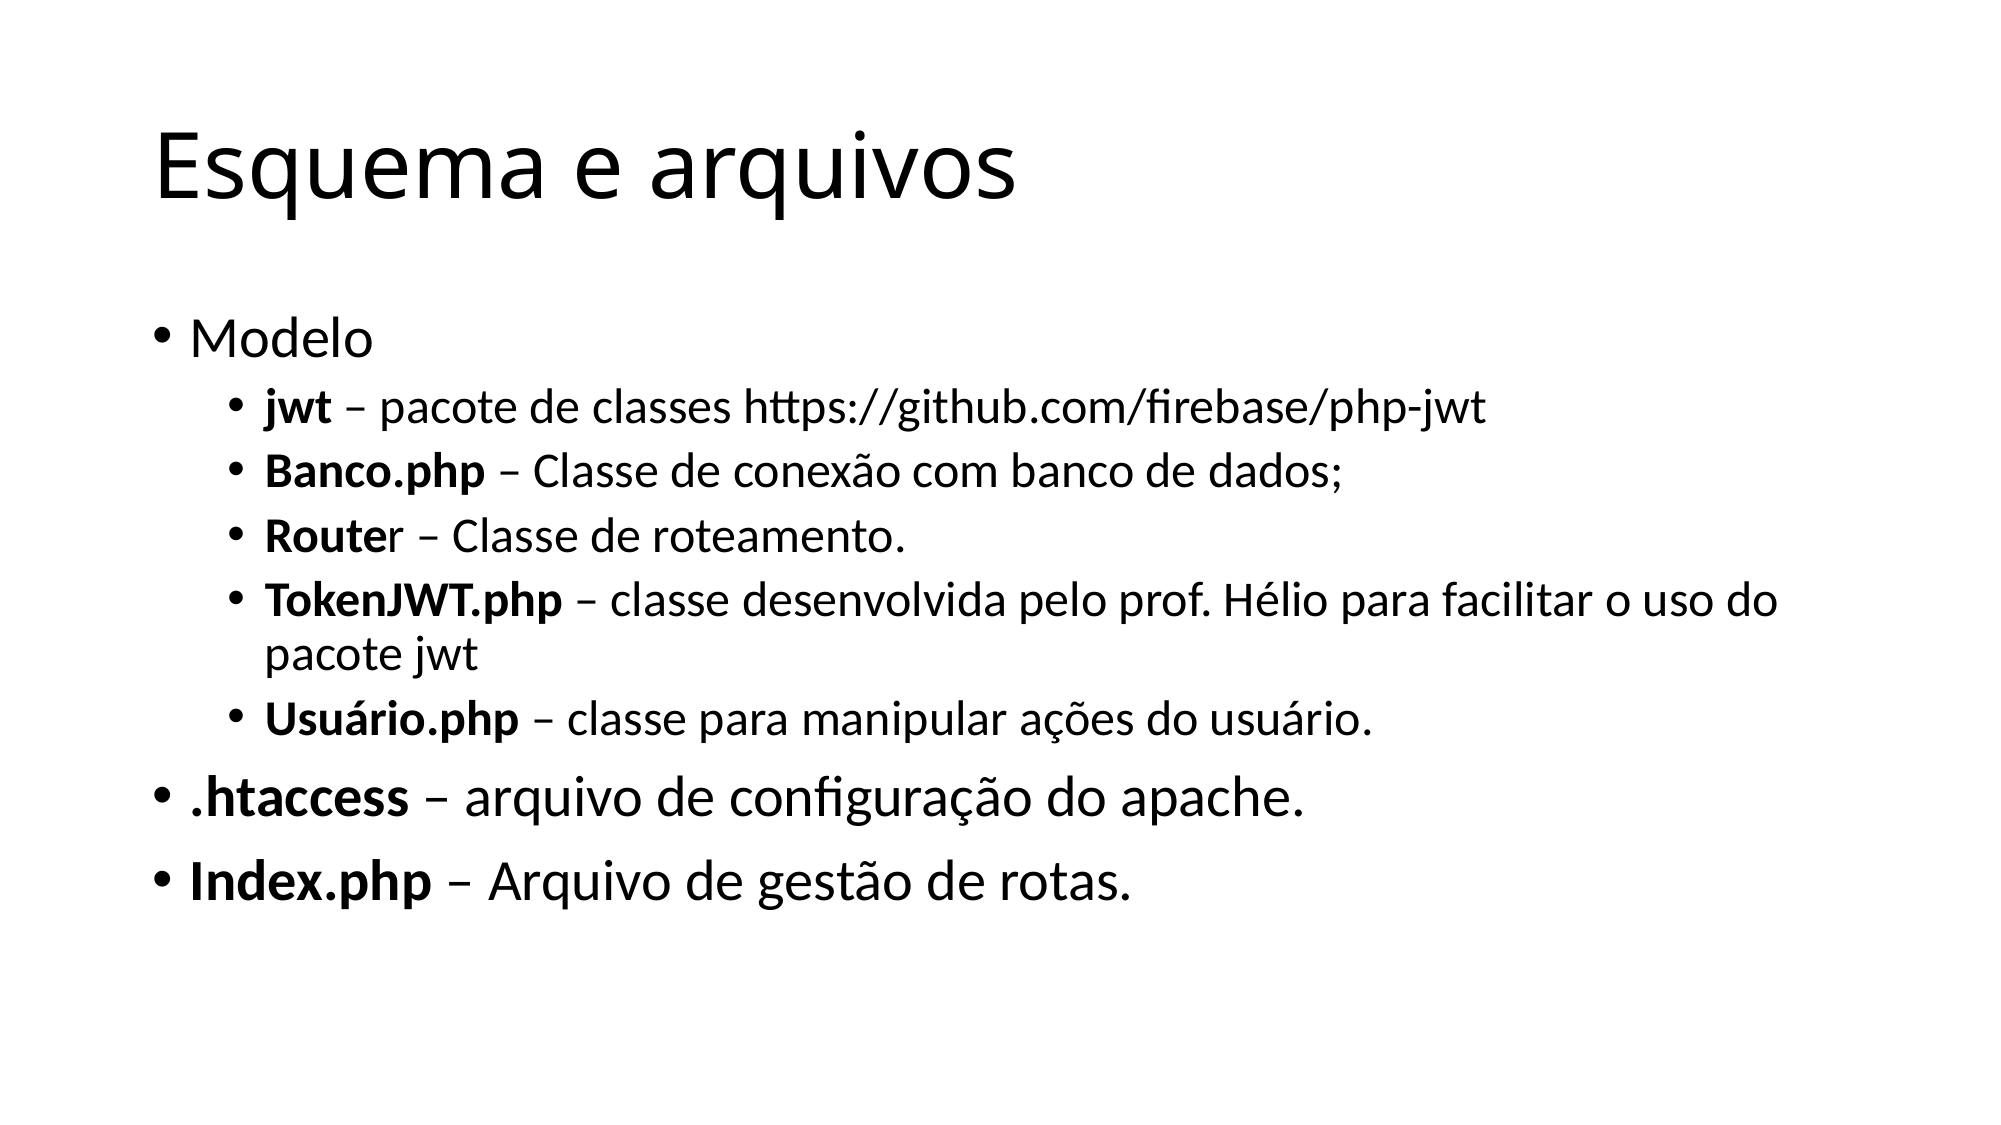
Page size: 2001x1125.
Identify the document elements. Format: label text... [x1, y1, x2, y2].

title Esquema e arquivos [137, 59, 1863, 278]
list Modelo jwt – pacote de classes https://github.com/firebase/php-jwt Banco.php – Classe de conexão com banco de dados; Router – Classe de roteamento. TokenJWT.php – classe desenvolvida pelo prof. Hélio para facilitar o uso do pacote jwt Usuário.php – classe para manipular ações do usuário. .htaccess – arquivo de configuração do apache. Index.php – Arquivo de gestão de rotas. [137, 299, 1863, 1014]
